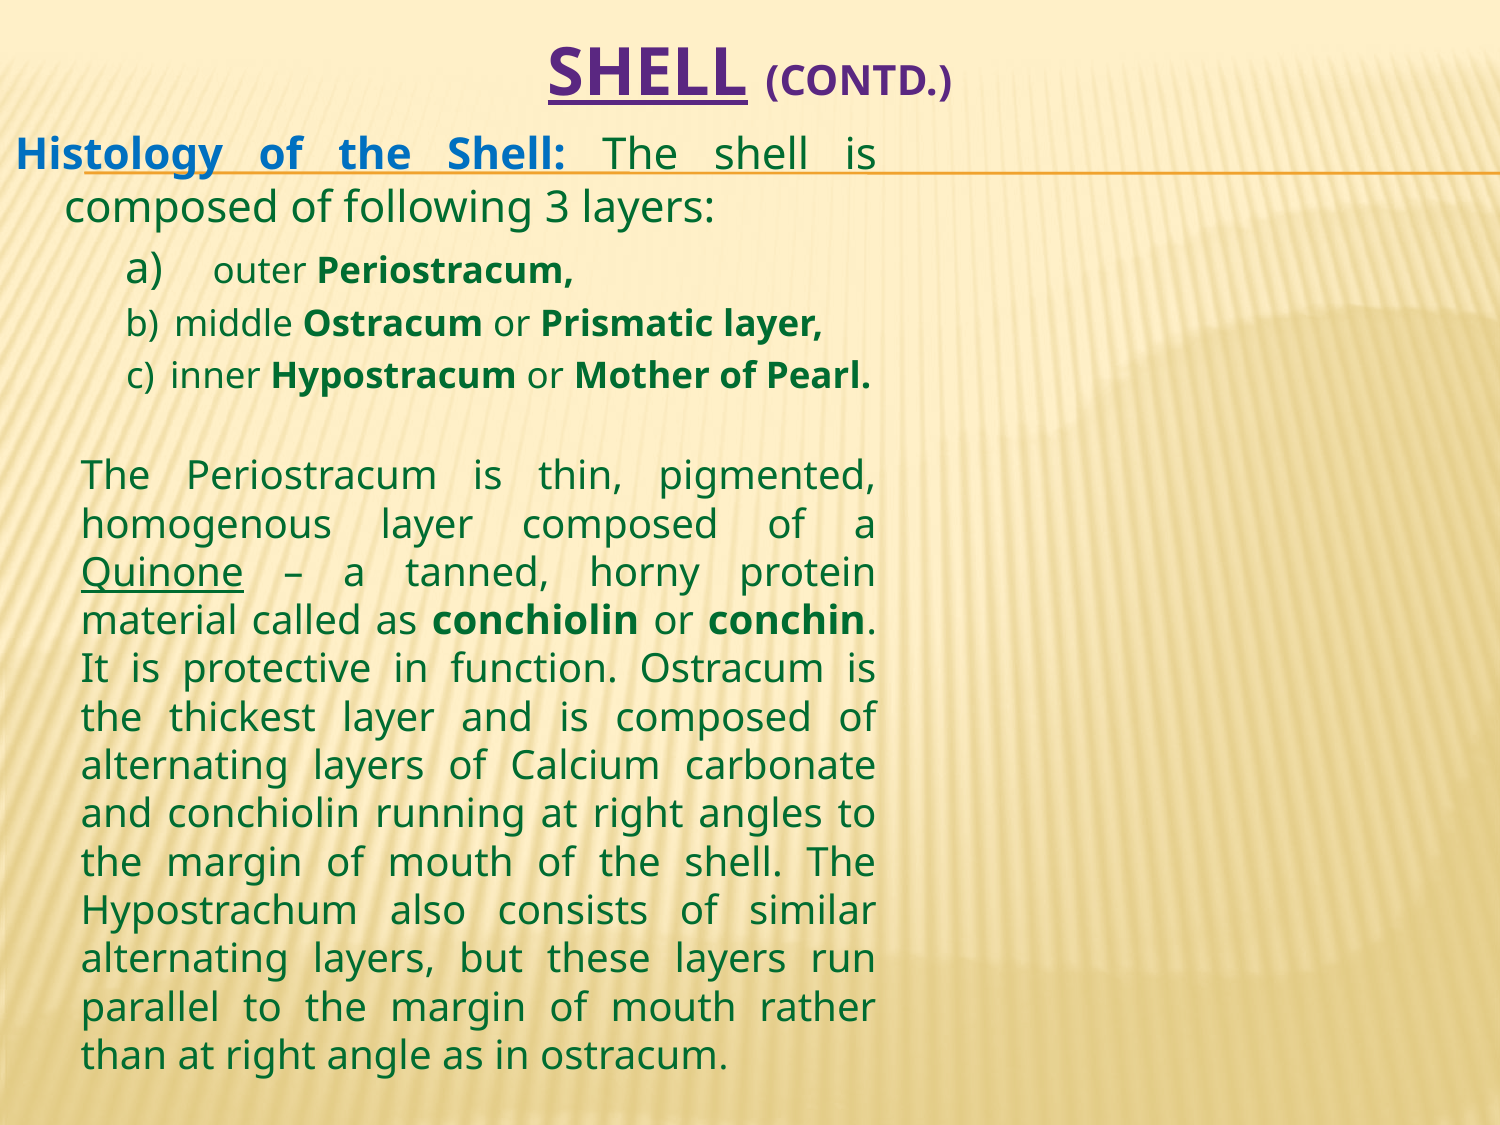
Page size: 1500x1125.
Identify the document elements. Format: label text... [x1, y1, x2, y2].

title SHELL (Contd.) [0, 19, 1500, 119]
list Histology of the Shell: The shell is composed of following 3 layers: outer Periostracum, middle Ostracum or Prismatic layer, inner Hypostracum or Mother of Pearl. The Periostracum is thin, pigmented, homogenous layer composed of a Quinone – a tanned, horny protein material called as conchiolin or conchin. It is protective in function. Ostracum is the thickest layer and is composed of alternating layers of Calcium carbonate and conchiolin running at right angles to the margin of mouth of the shell. The Hypostrachum also consists of similar alternating layers, but these layers run parallel to the margin of mouth rather than at right angle as in ostracum. [0, 118, 892, 1125]
